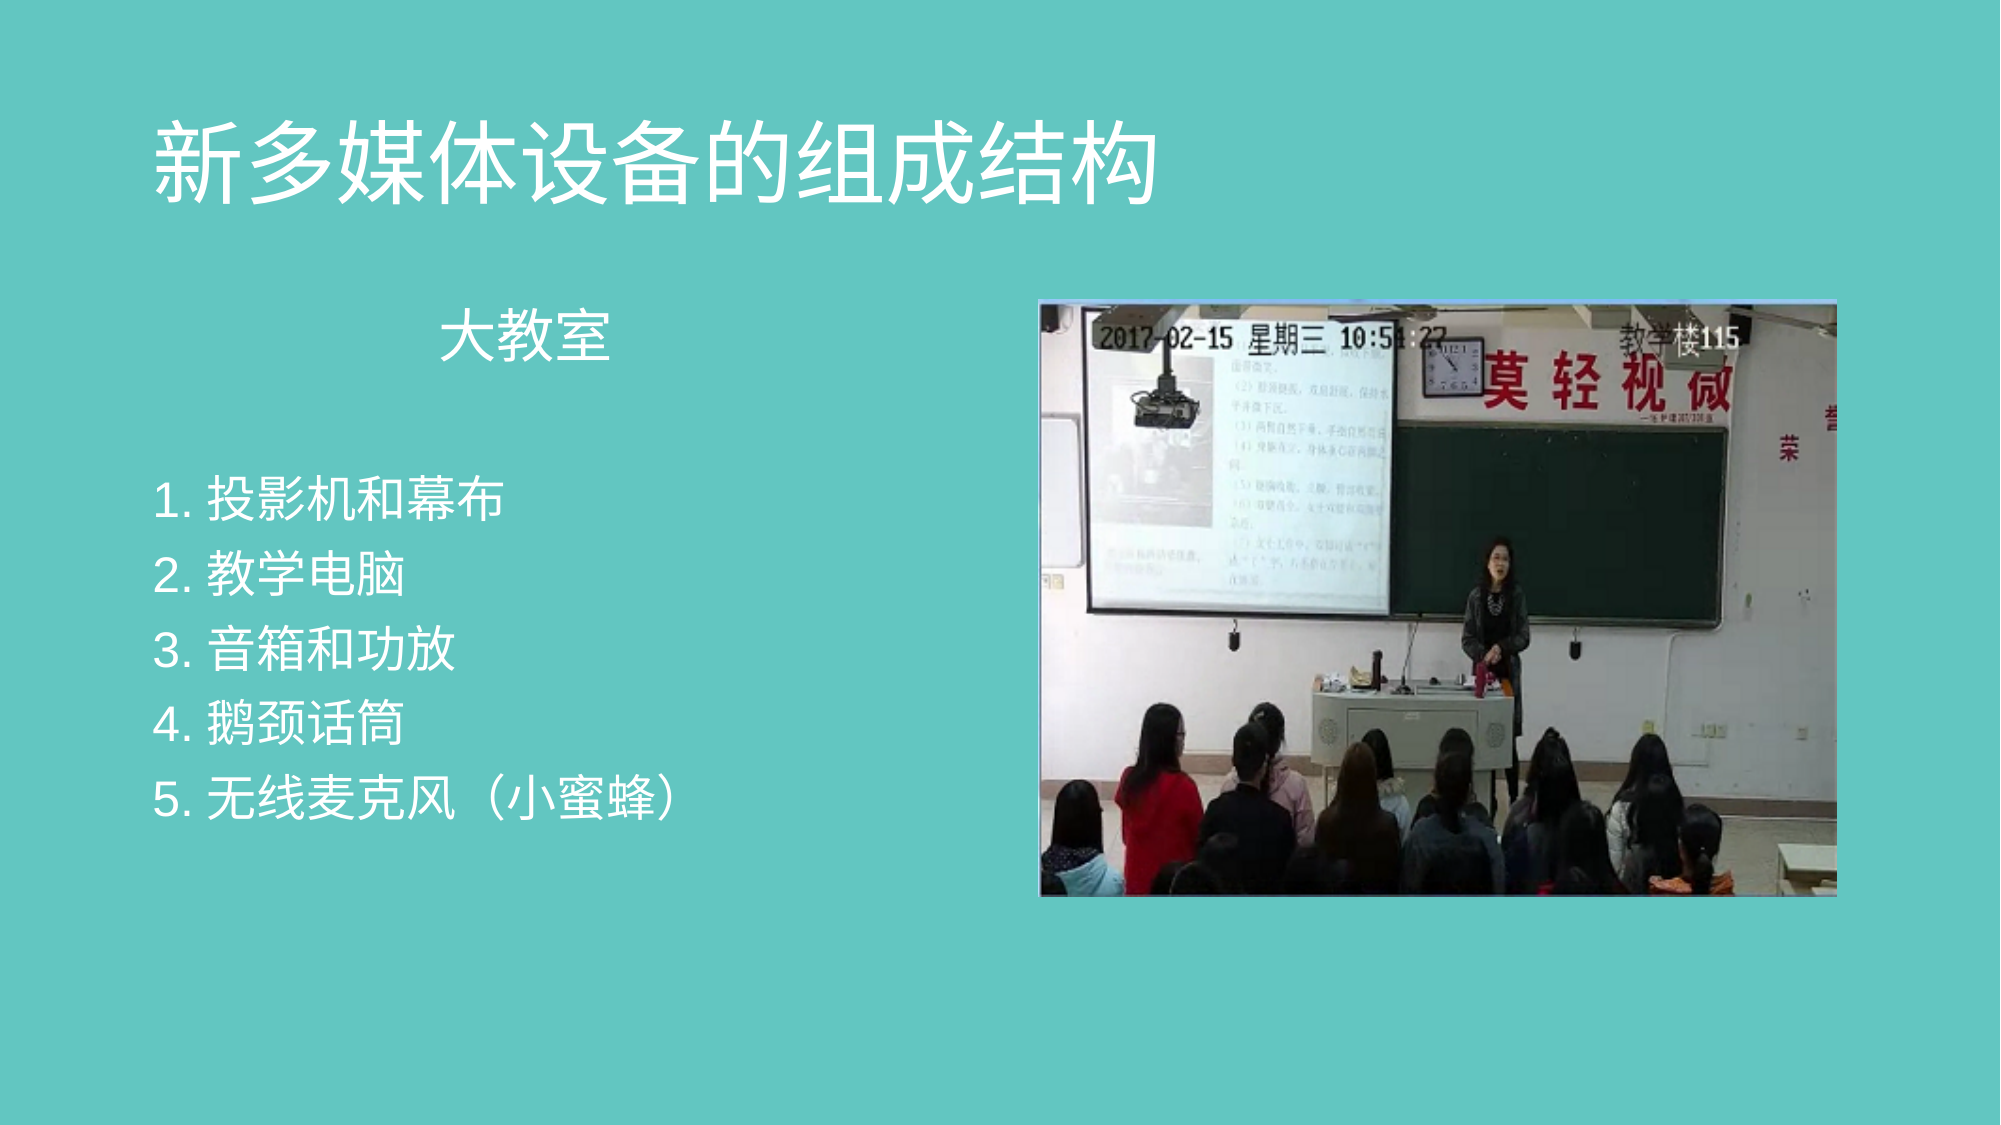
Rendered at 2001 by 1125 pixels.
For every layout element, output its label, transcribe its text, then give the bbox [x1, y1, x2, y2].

text_box 新多媒体设备的组成结构 [137, 59, 1863, 277]
picture [1038, 299, 1837, 897]
text_box 大教室 1.投影机和幕布 2.教学电脑 3.音箱和功放 4.鹅颈话筒 5.无线麦克风（小蜜蜂） [137, 299, 988, 1014]
